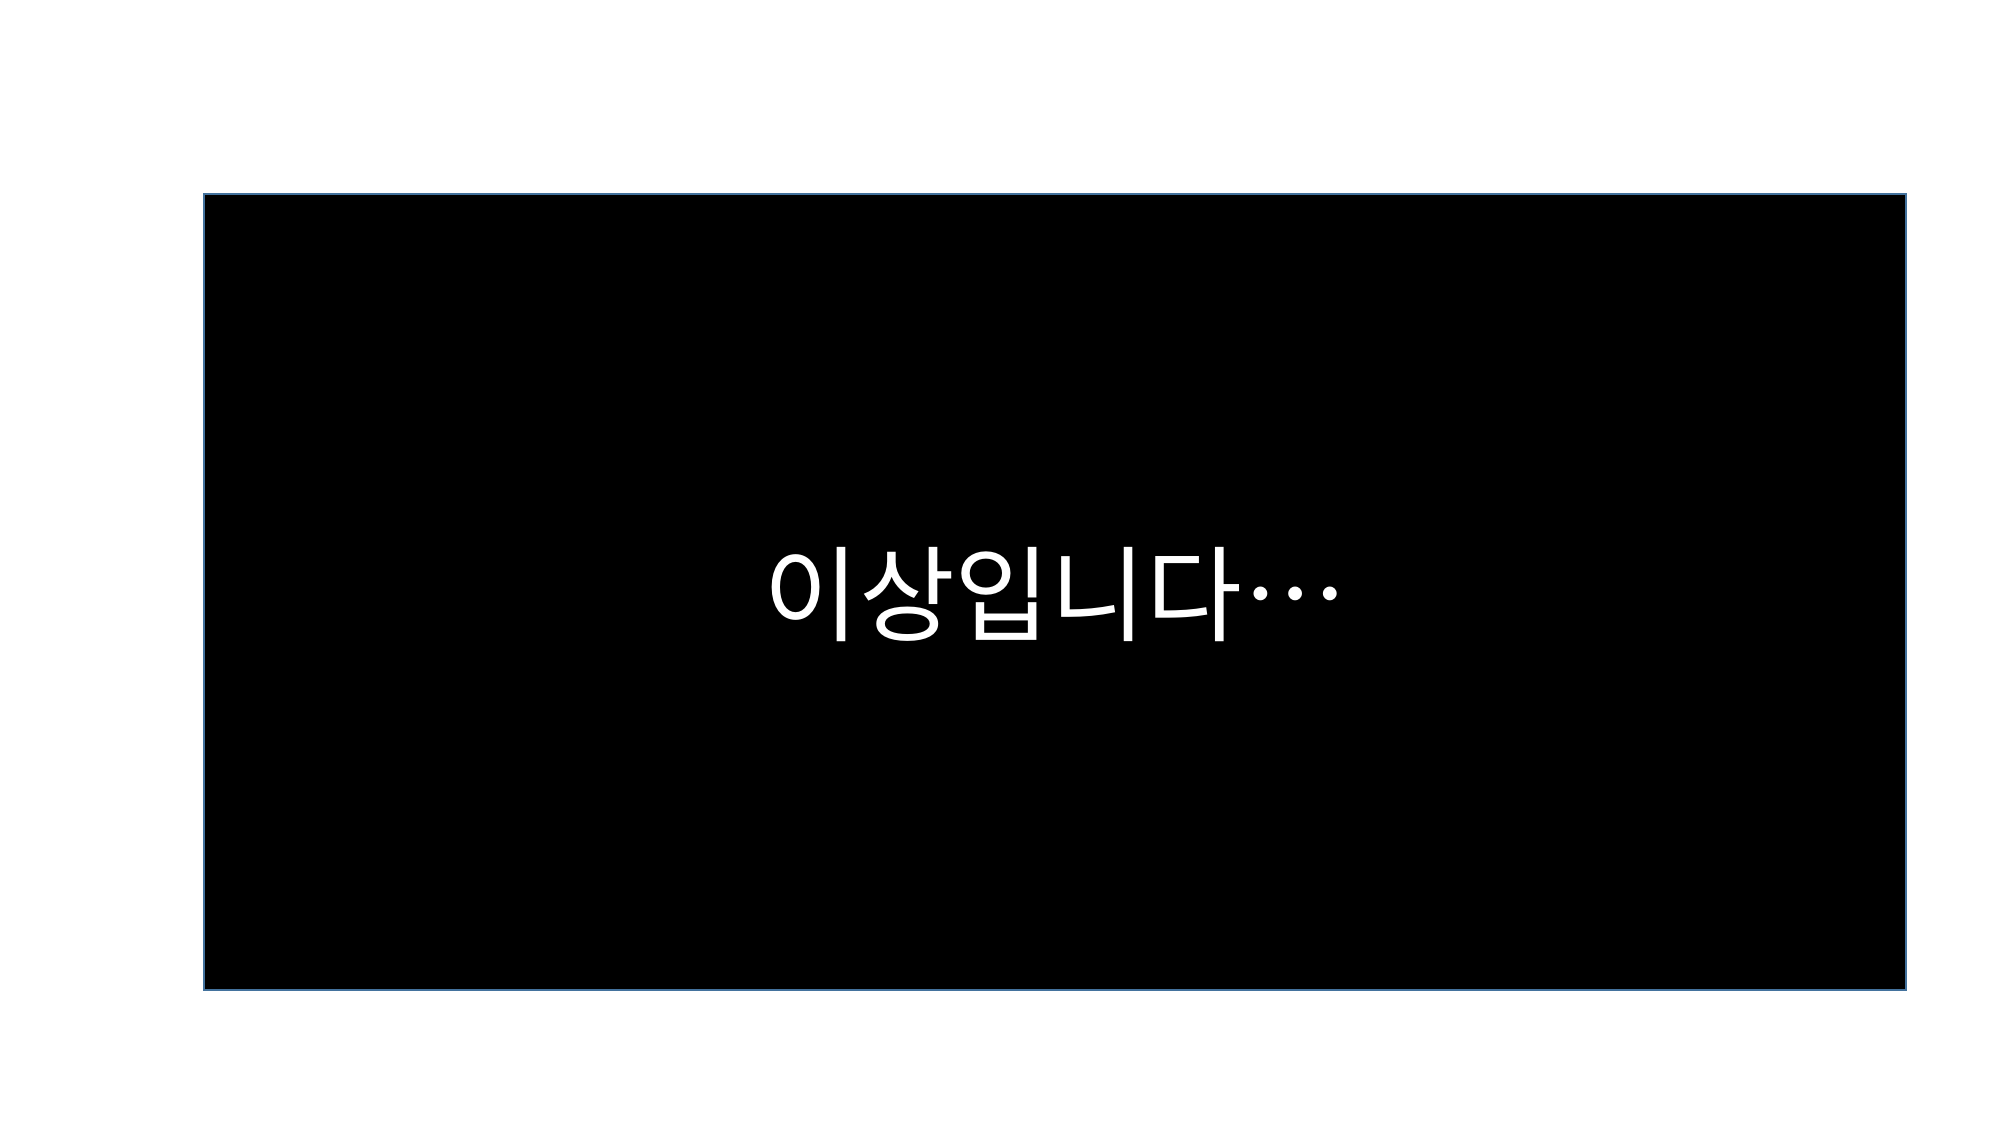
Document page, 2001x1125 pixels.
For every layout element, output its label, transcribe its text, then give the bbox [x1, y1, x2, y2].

text_box 이상입니다… [203, 193, 1907, 991]
